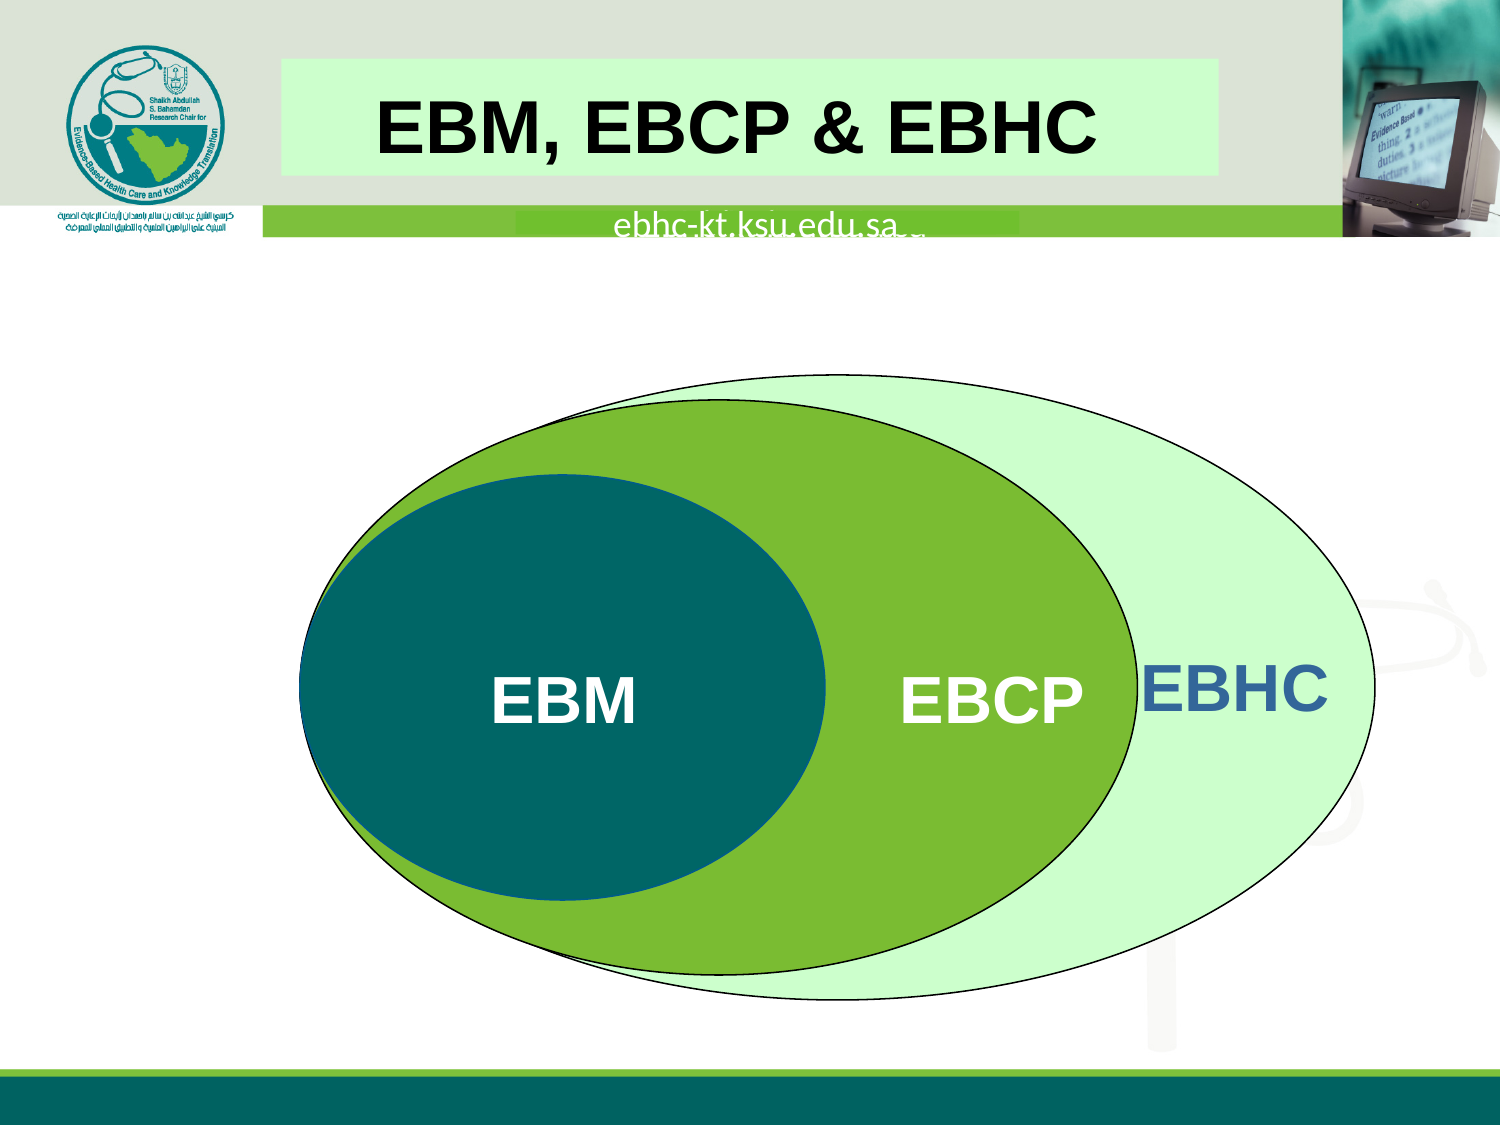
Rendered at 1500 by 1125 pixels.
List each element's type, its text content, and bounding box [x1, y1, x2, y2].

text_box EBM, EBCP & EBHC [281, 58, 1219, 176]
text_box EBCP [849, 649, 1100, 745]
text_box EBHC [1125, 637, 1345, 733]
picture [0, 0, 1500, 1125]
text_box [548, 374, 1375, 1000]
text_box EBM [475, 649, 654, 745]
text_box [299, 474, 825, 901]
text_box [304, 399, 1133, 976]
